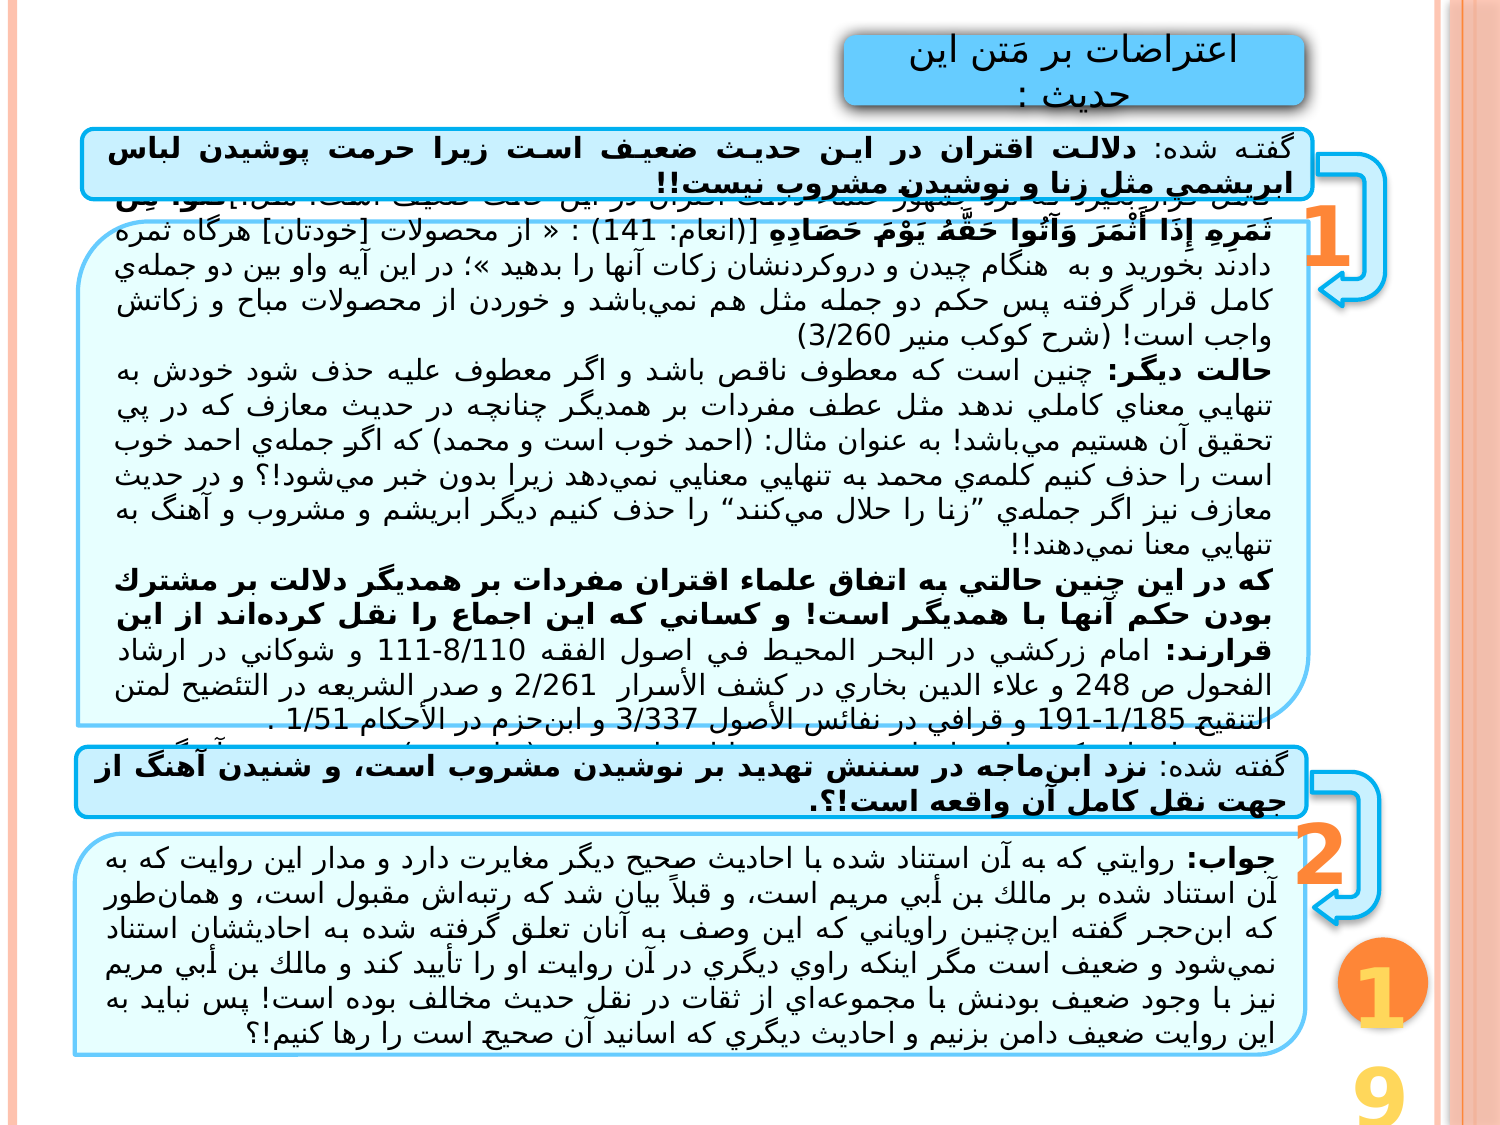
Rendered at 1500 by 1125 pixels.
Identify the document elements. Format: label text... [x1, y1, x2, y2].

text_box اعتراضات بر مَتن اين حديث : [842, 34, 1306, 107]
text_box پاسخ: دلالت اقتران با واو چند حالت دارد كه حالت اول آن: چنين است كه واو بين دو جمله‌ي كامل قرار بگيرد كه نزد جمهور علماء دلالت اقتران در اين حالت ضعيف است؛ مثل:]كُلُوا مِنْ ثَمَرِهِ إِذَا أَثْمَرَ وَآتُوا حَقَّهُ يَوْمَ حَصَادِهِ [(انعام: 141) : « از محصولات [خودتان] هرگاه ثمره دادند بخوريد و به هنگام چيدن و دروكردنشان زكات آنها را بدهيد »؛ در اين آيه واو بين دو جمله‌ي كامل قرار گرفته پس حكم دو جمله مثل هم نمي‌باشد و خوردن از محصولات مباح و زكاتش واجب است! (شرح كوكب منير 3/260) حالت ديگر: چنين است كه معطوف ناقص باشد و اگر معطوف عليه حذف شود خودش به تنهايي معناي كاملي ندهد مثل عطف مفردات بر همديگر چنانچه در حديث معازف كه در پي تحقيق آن هستيم مي‌باشد! به عنوان مثال: (احمد خوب است و محمد) كه اگر جمله‌ي احمد خوب است را حذف كنيم كلمه‌ي محمد به تنهايي معنايي نمي‌دهد زيرا بدون خبر مي‌شود!؟ و در حديث معازف نيز اگر جمله‌ي ”زنا را حلال مي‌كنند“ را حذف كنيم ديگر ابريشم و مشروب و آهنگ به تنهايي معنا نمي‌دهند!! كه در اين چنين حالتي به اتفاق علماء اقتران مفردات بر همديگر دلالت بر مشترك بودن حكم آنها با همديگر است! و كساني كه اين اجماع را نقل كرده‌اند از اين قرارند: امام زركشي در البحر المحيط في اصول الفقه 8/110-111 و شوكاني در ارشاد الفحول ص 248 و علاء الدين بخاري در كشف الأسرار 2/261 و صدر الشريعه در التئضيح لمتن التنقيح 1/185-191 و قرافي در نفائس الأصول 3/337 و ابن‌حزم در الأحكام 1/51 . پس همان‌طور كه زنا حرام است پوشيدن لباس ابريشمي (براي مرد) و مشروب و آهنگ نيز حرام هستند!! [75, 219, 1311, 728]
text_box [1309, 769, 1382, 927]
text_box گفته شده: دلالت اقتران در اين حديث ضعيف است زيرا حرمت پوشيدن لباس ابريشمي مثل زنا و نوشيدن مشروب نيست!! [79, 126, 1315, 202]
text_box 1 [1301, 175, 1370, 291]
text_box 19 [1318, 937, 1444, 1125]
text_box 2 [1295, 793, 1365, 909]
text_box [1315, 151, 1388, 309]
text_box جواب: روايتي كه به آن استناد شده با احاديث صحيح ديگر مغايرت دارد و مدار اين روايت كه به آن استناد شده بر مالك بن أبي مريم است، و قبلاً بيان شد كه رتبه‌اش مقبول است، و همان‌طور كه ابن‌حجر گفته اين‌چنين راوياني كه اين وصف به آنان تعلق گرفته شده به احاديثشان استناد نمي‌شود و ضعيف است مگر اينكه راوي ديگري در آن روايت او را تأييد كند و مالك بن أبي مريم نيز با وجود ضعيف بودنش با مجموعه‌اي از ثقات در نقل حديث مخالف بوده است! پس نبايد به اين روايت ضعيف دامن بزنيم و احاديث ديگري كه اسانيد آن صحيح است را رها كنيم!؟ [72, 831, 1308, 1057]
text_box گفته شده: نزد ابن‌ماجه در سننش تهديد بر نوشيدن مشروب است، و شنيدن آهنگ از جهت نقل كامل آن واقعه است!؟. [73, 744, 1309, 820]
